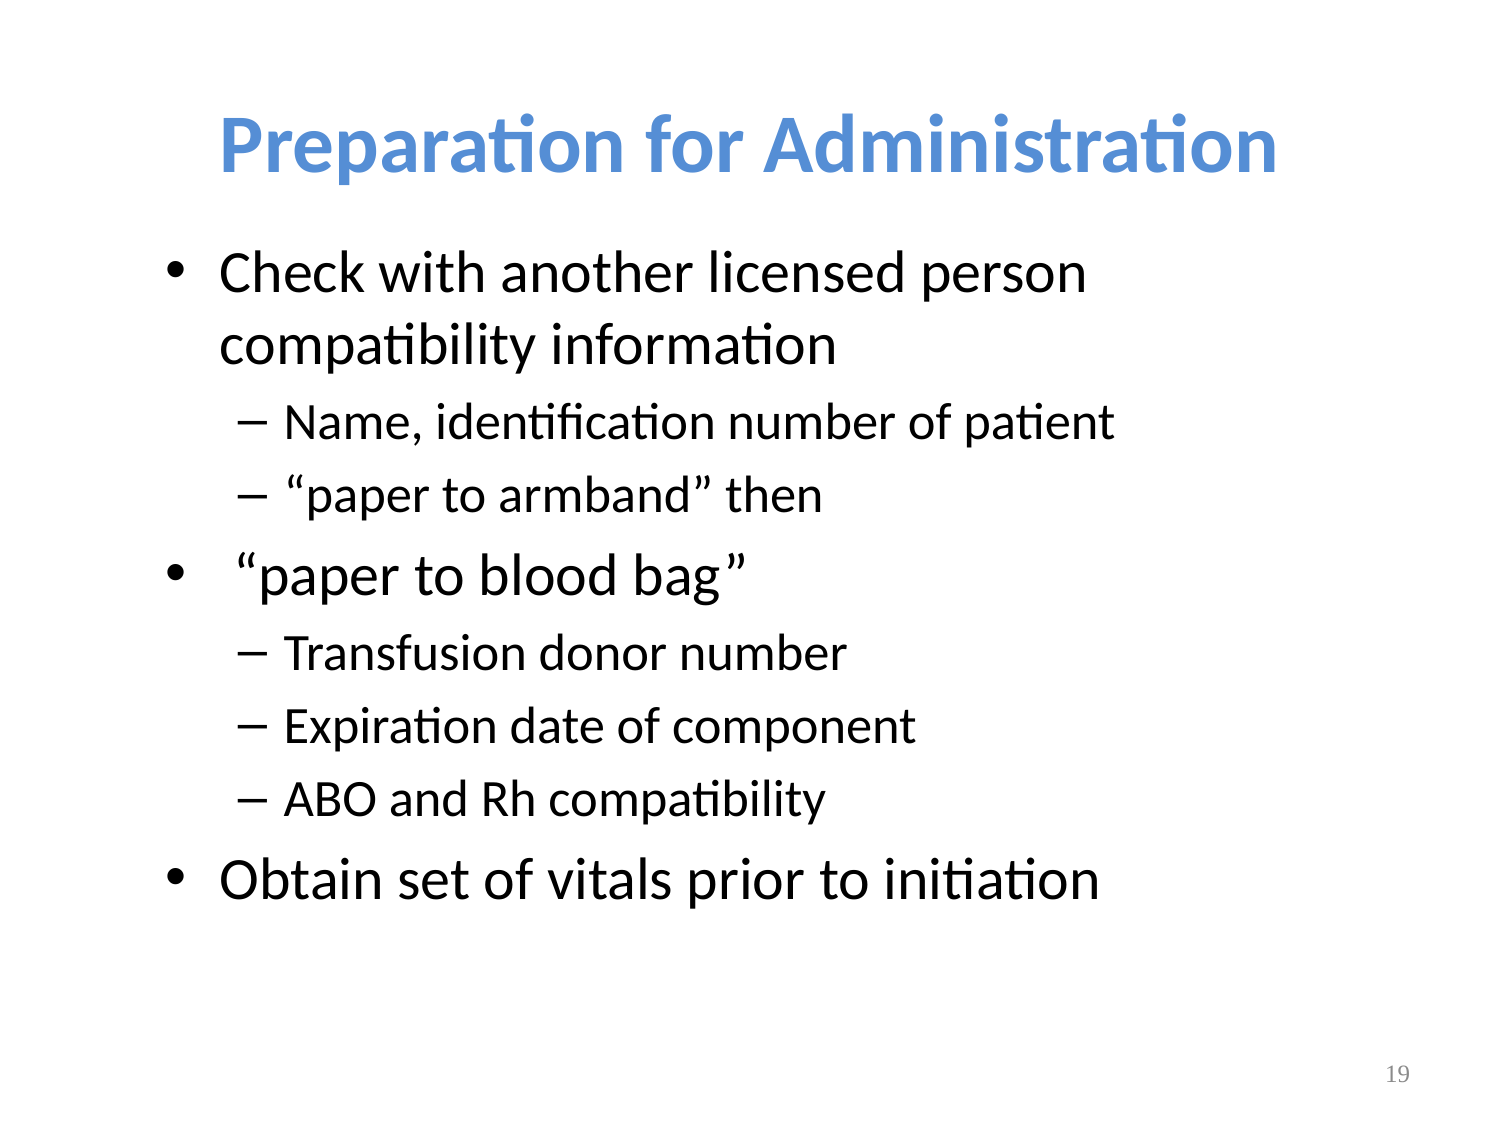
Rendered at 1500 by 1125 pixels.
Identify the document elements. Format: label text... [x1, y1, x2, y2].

list Check with another licensed person compatibility information Name, identification number of patient “paper to armband” then “paper to blood bag” Transfusion donor number Expiration date of component ABO and Rh compatibility Obtain set of vitals prior to initiation [150, 224, 1405, 922]
title Preparation for Administration [75, 45, 1425, 233]
slide_number 19 [1074, 1042, 1425, 1103]
